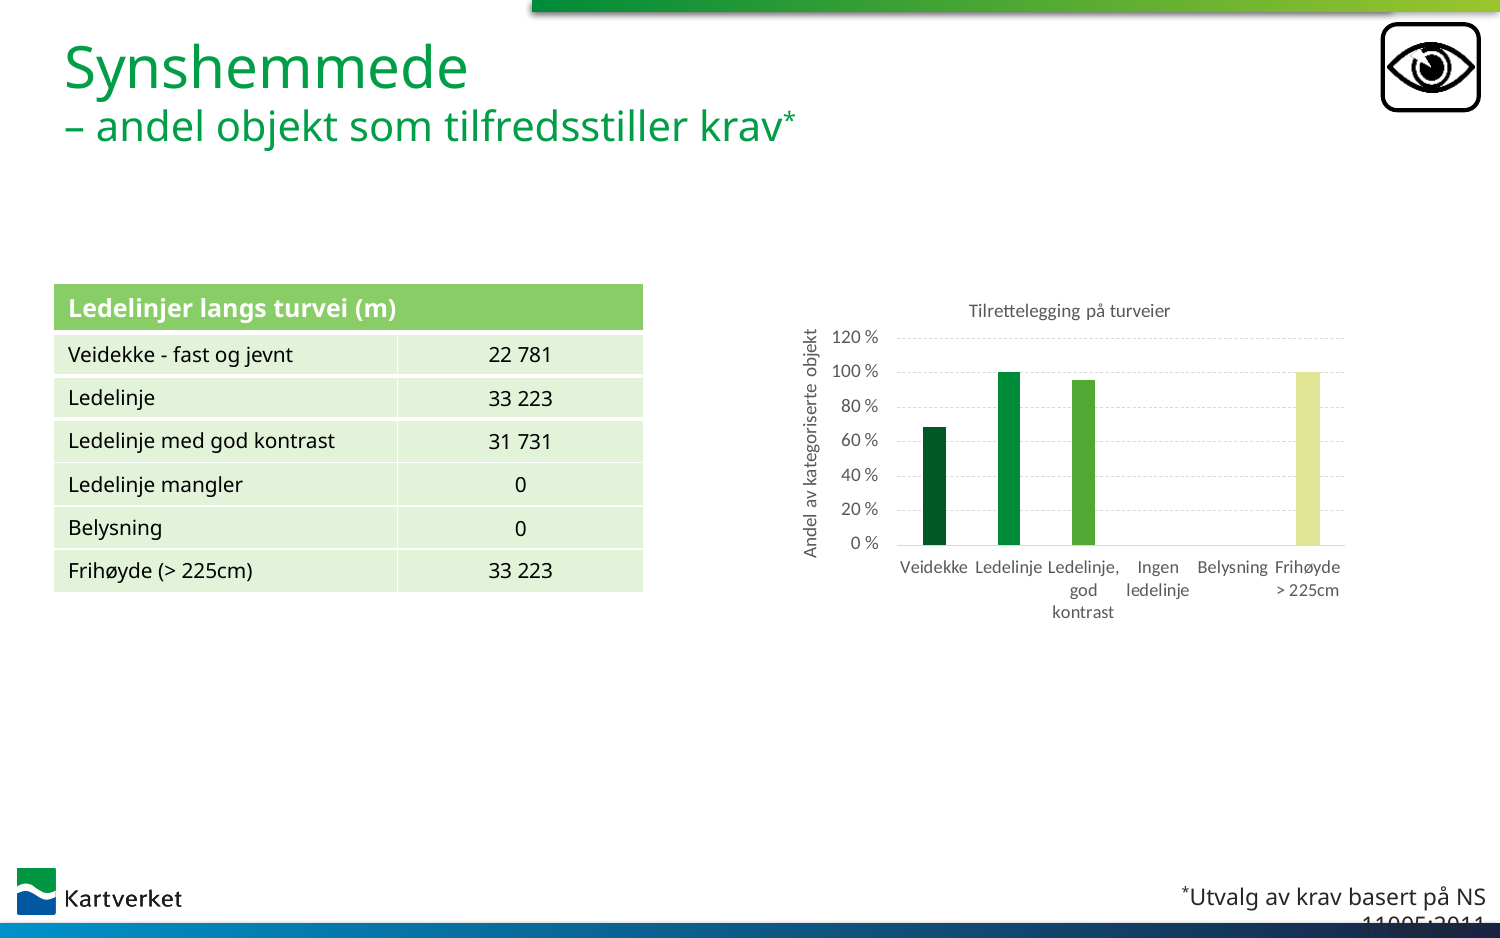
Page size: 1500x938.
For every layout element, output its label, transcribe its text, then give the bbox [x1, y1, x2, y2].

table_cell 33 223 [398, 378, 643, 417]
text_box *Utvalg av krav basert på NS 11005:2011 [1068, 873, 1500, 938]
table_cell 31 731 [398, 421, 643, 462]
table_cell Veidekke - fast og jevnt [54, 335, 397, 374]
text_box Synshemmede – andel objekt som tilfredsstiller krav* [49, 24, 1431, 158]
table_cell Ledelinje med god kontrast [54, 421, 397, 462]
table_cell 0 [398, 463, 643, 505]
table_cell 22 781 [398, 335, 643, 374]
table_cell Frihøyde (> 225cm) [54, 550, 397, 592]
table_cell Ledelinje [54, 378, 397, 417]
table_header Ledelinjer langs turvei (m) [54, 284, 643, 330]
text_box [1382, 24, 1480, 111]
table_cell 33 223 [398, 550, 643, 592]
table_cell Belysning [54, 507, 397, 548]
table_cell Ledelinje mangler [54, 463, 397, 505]
picture [791, 291, 1348, 630]
table_cell 0 [398, 507, 643, 548]
